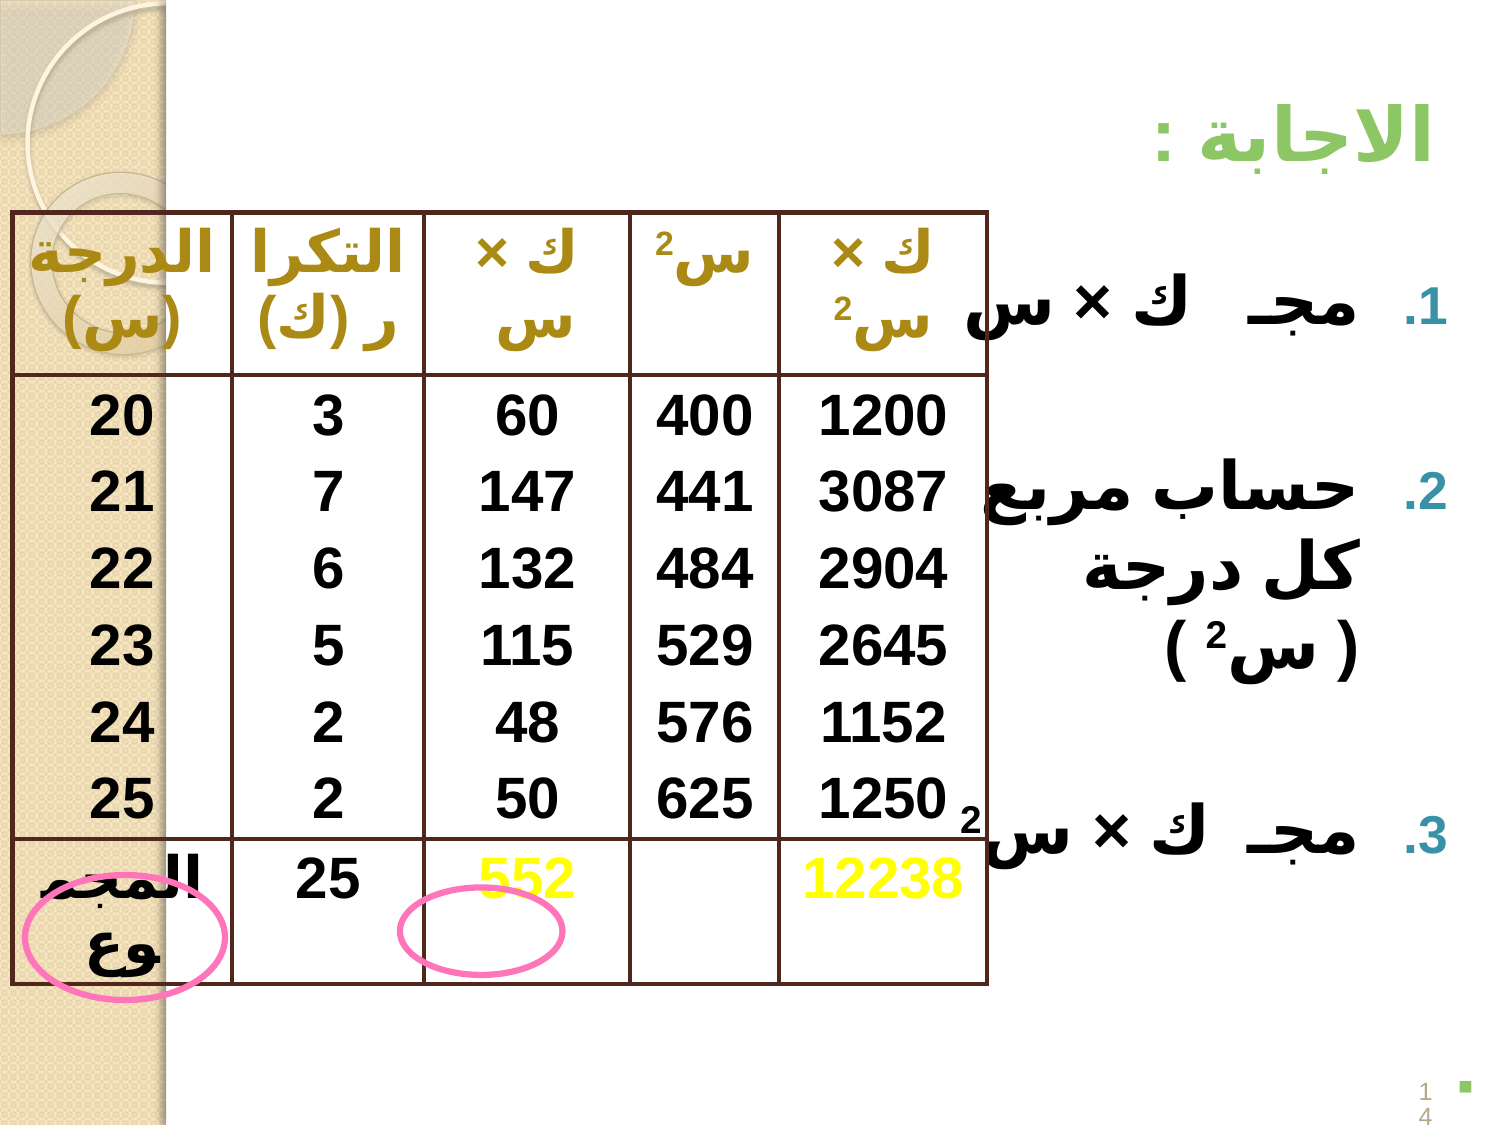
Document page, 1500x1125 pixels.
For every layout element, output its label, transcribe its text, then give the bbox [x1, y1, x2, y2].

table_cell 552 [426, 841, 628, 982]
table_cell 1200 3087 2904 2645 1152 1250 [781, 377, 985, 837]
title الاجابة : [99, 37, 1450, 225]
table_header س2 [632, 215, 777, 373]
table_cell 20 21 22 23 24 25 [15, 377, 230, 837]
slide_number 14 [1413, 1034, 1488, 1113]
table_cell 3 7 6 5 2 2 [234, 377, 422, 837]
table_cell [632, 841, 777, 982]
table_cell 12238 [781, 841, 985, 982]
table_header الدرجة (س) [15, 215, 230, 373]
table_cell 25 [234, 841, 422, 982]
text_box [399, 887, 563, 975]
list مجـ ك × س حساب مربع كل درجة ( س2 ) مجـ ك × س2 [912, 249, 1463, 988]
table_cell 400 441 484 529 576 625 [632, 377, 777, 837]
table_header ك × س2 [781, 215, 985, 373]
table_cell 60 147 132 115 48 50 [426, 377, 628, 837]
text_box [24, 875, 226, 1001]
table_header التكرار (ك) [234, 215, 422, 373]
table_header ك × س [426, 215, 628, 373]
table_cell المجموع [15, 841, 230, 982]
